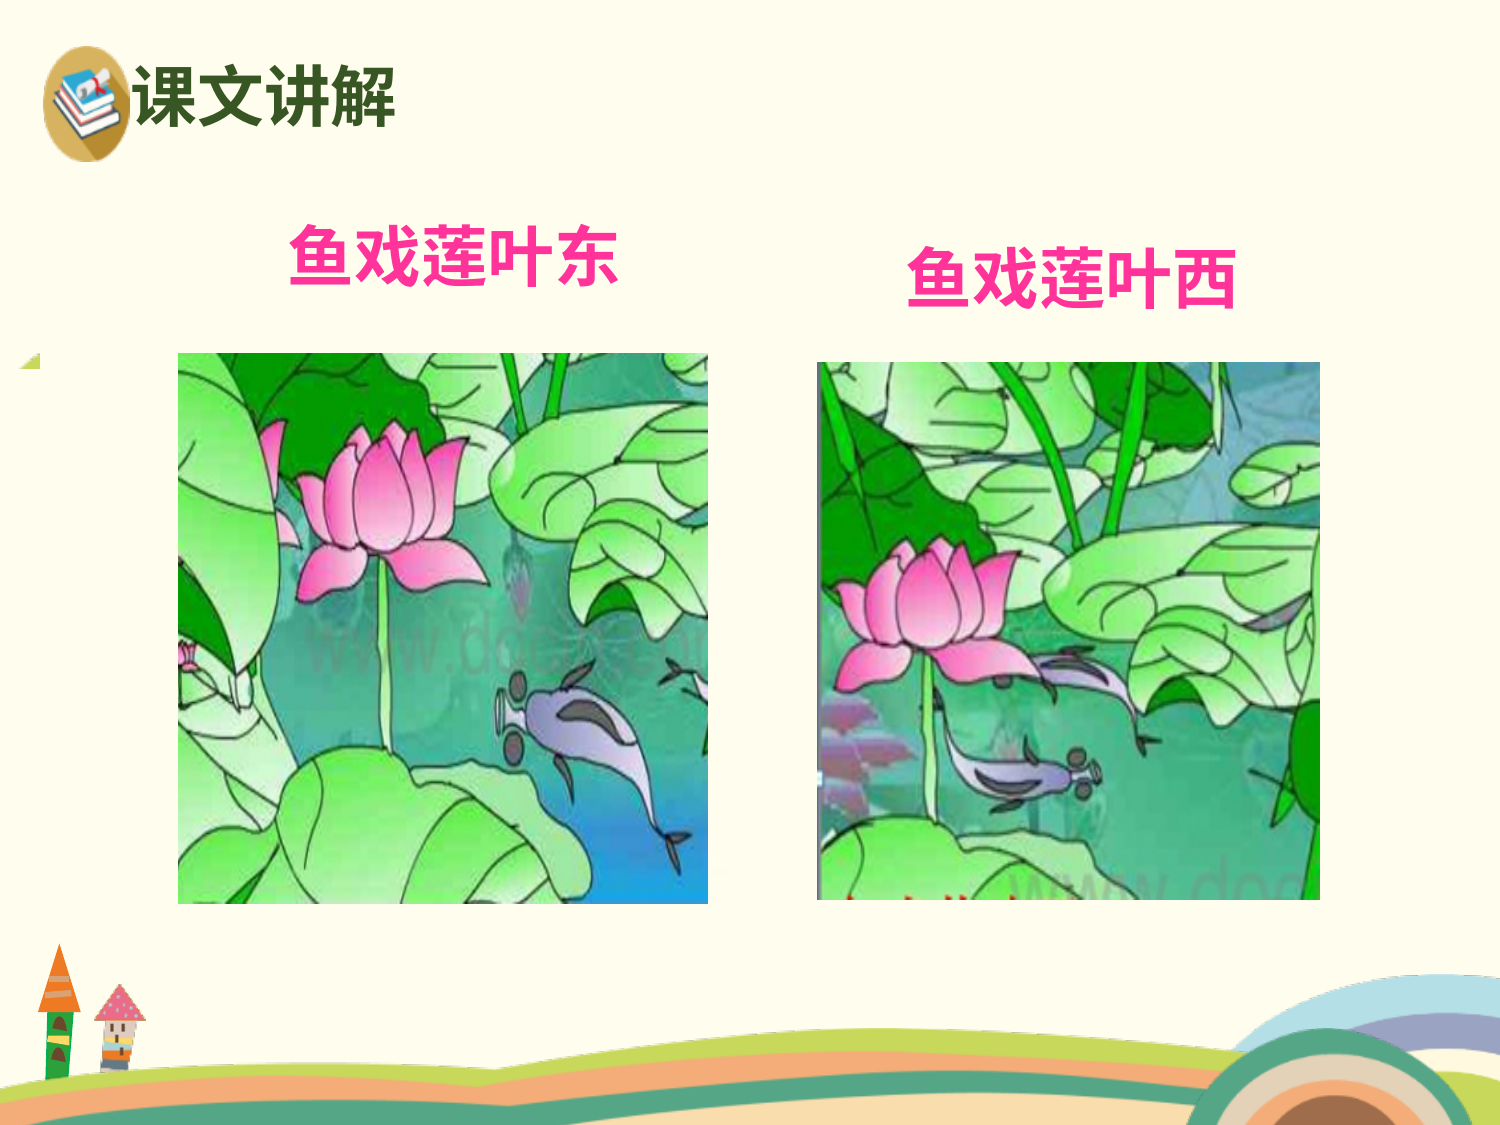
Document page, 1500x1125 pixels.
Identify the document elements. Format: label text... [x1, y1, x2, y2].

picture [0, 0, 1500, 1125]
text_box 鱼戏莲叶西 [879, 229, 1255, 324]
text_box 课文讲解 [115, 47, 413, 143]
text_box 鱼戏莲叶东 [237, 207, 637, 302]
